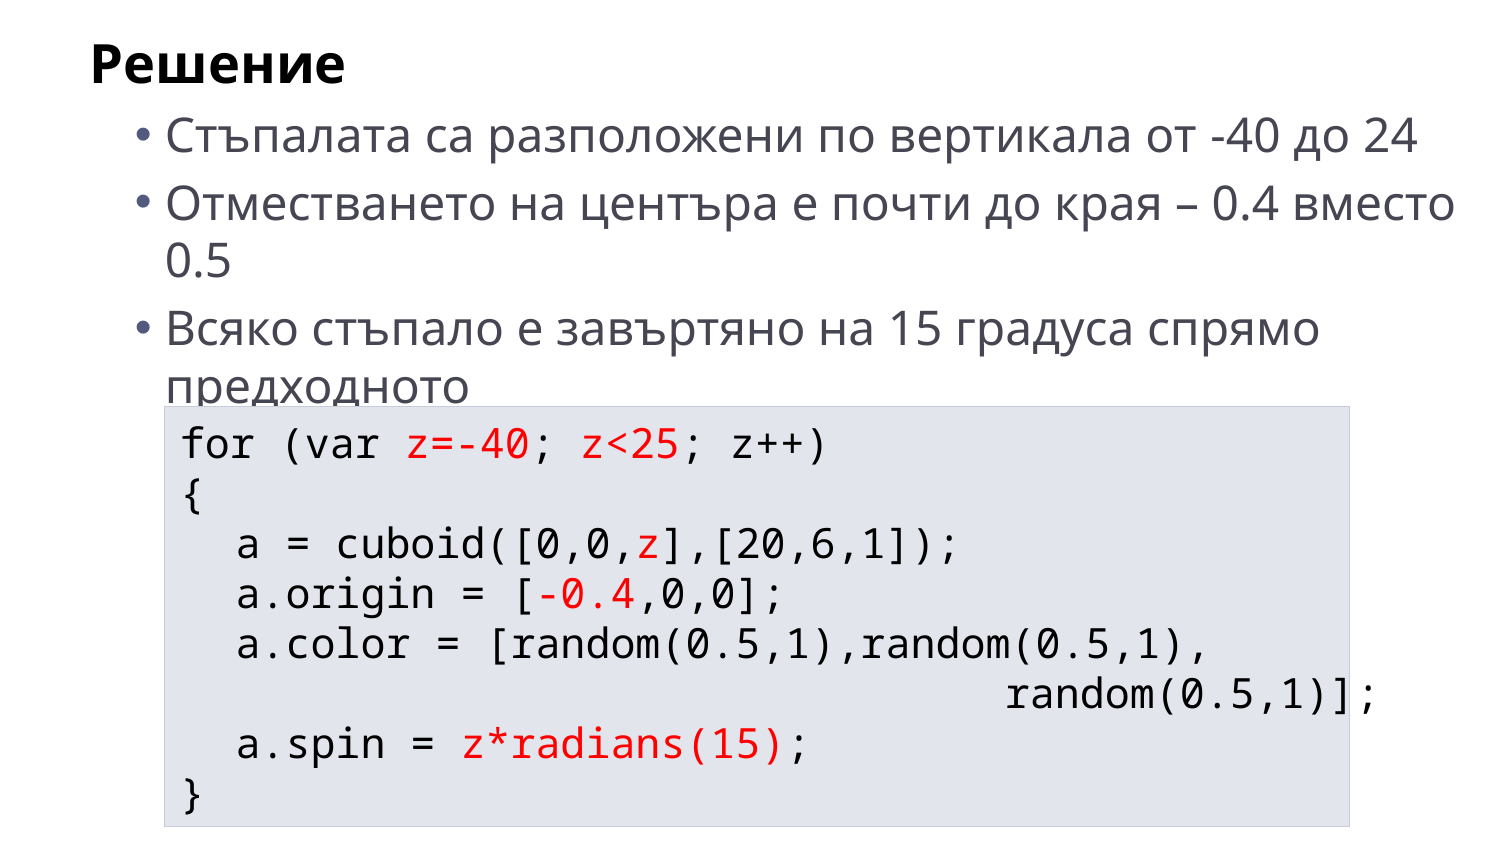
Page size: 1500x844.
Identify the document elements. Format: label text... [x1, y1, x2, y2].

list Решение Стъпалата са разположени по вертикала от -40 до 24 Отместването на центъра е почти до края – 0.4 вместо 0.5 Всяко стъпало е завъртяно на 15 градуса спрямо предходното [75, 21, 1475, 835]
text_box for (var z=-40; z<25; z++) { a = cuboid([0,0,z],[20,6,1]); a.origin = [-0.4,0,0]; a.color = [random(0.5,1),random(0.5,1), random(0.5,1)]; a.spin = z*radians(15); } [164, 406, 1350, 827]
